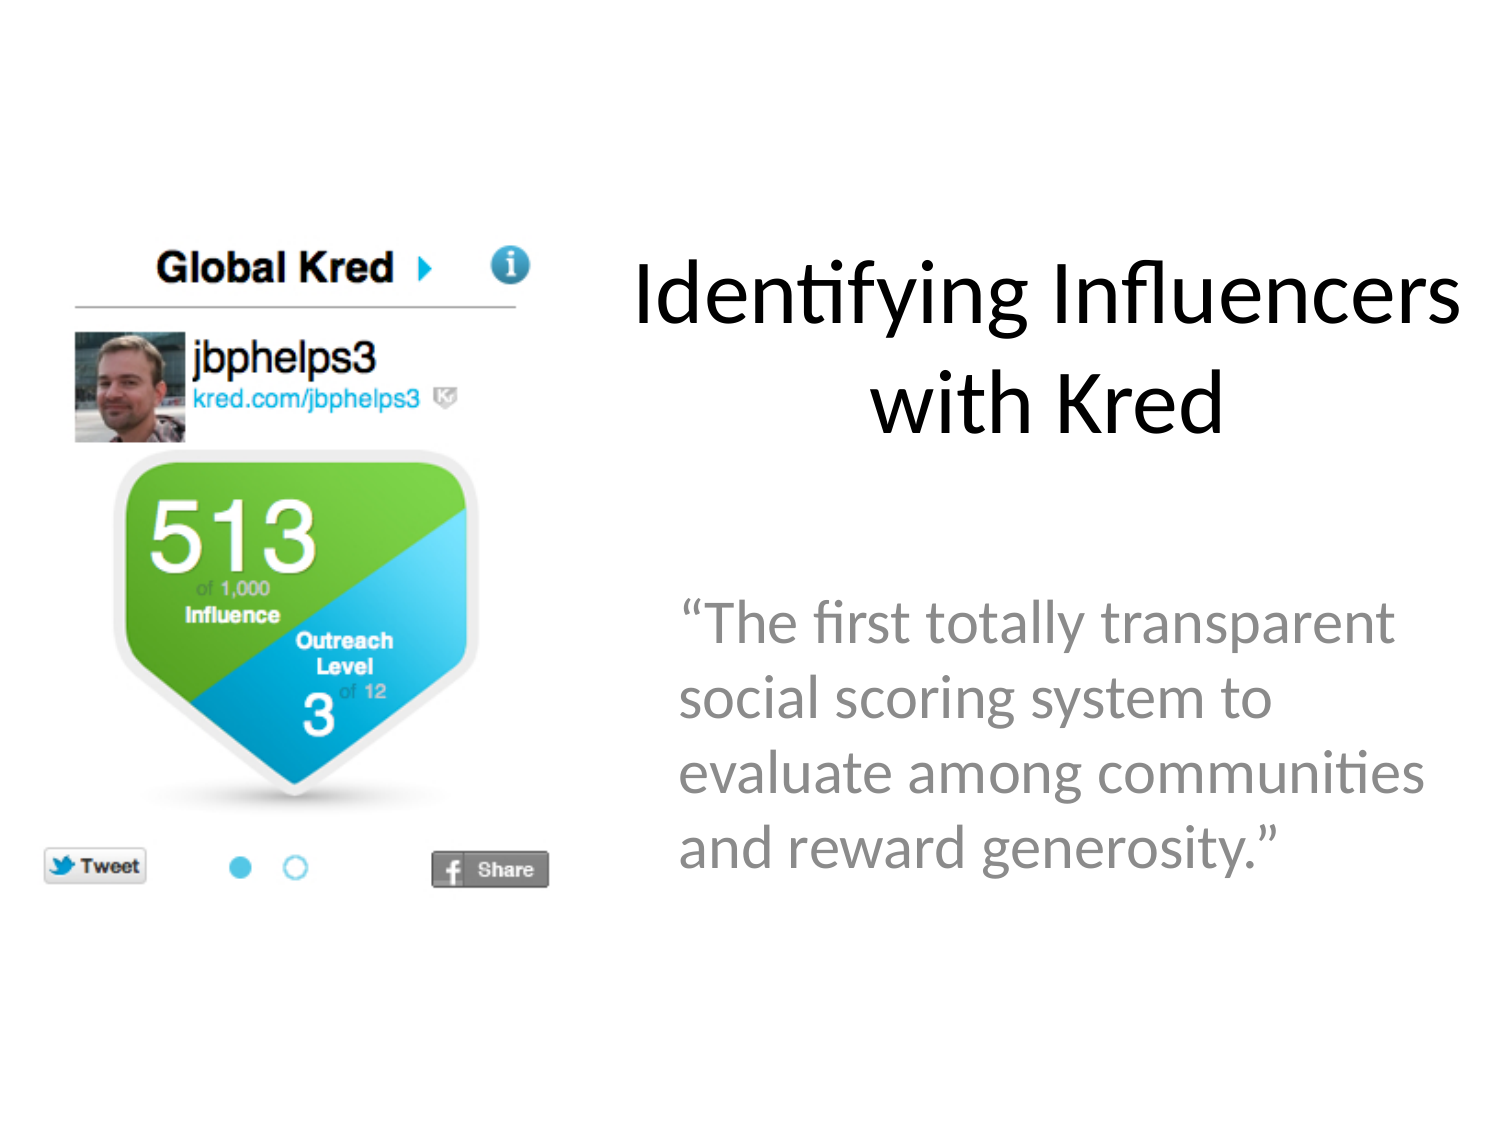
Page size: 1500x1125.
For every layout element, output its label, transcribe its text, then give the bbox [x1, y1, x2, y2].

title Identifying Influencers with Kred [606, 157, 1491, 527]
subtitle “The first totally transparent social scoring system to evaluate among communities and reward generosity.” [663, 573, 1445, 983]
picture [23, 222, 578, 925]
